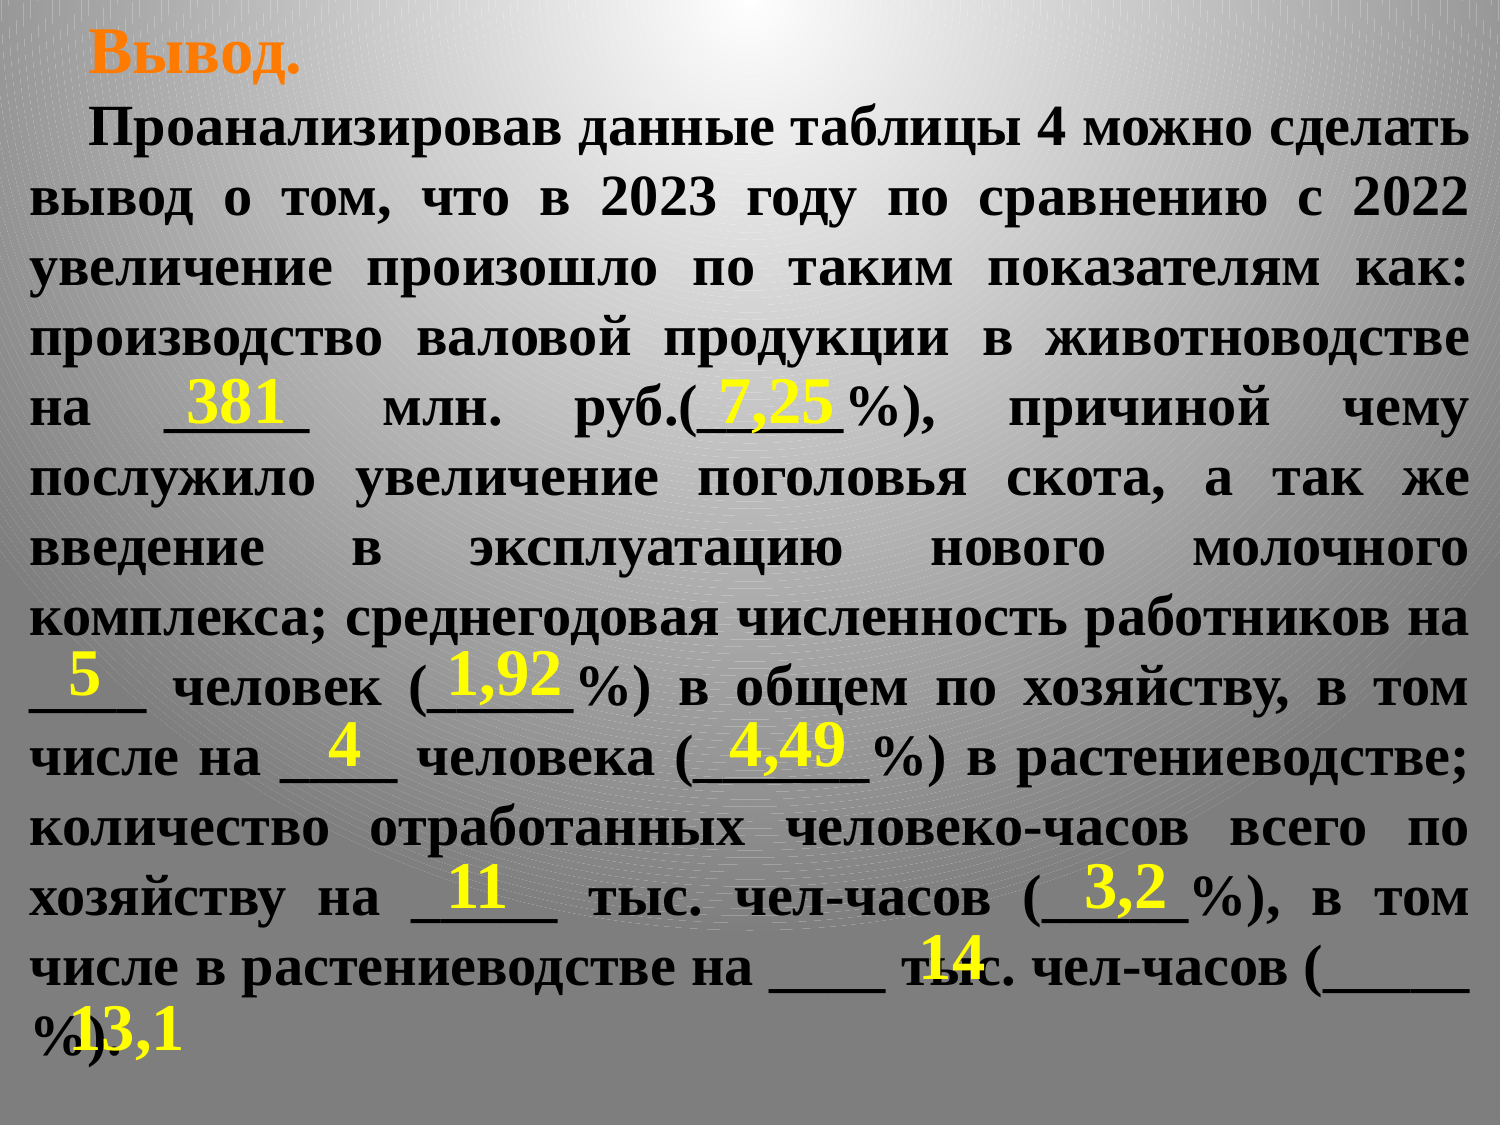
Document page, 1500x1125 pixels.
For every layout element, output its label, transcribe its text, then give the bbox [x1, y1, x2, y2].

text_box 13,1 [53, 975, 201, 1071]
text_box 381 [171, 349, 302, 445]
text_box 11 [431, 834, 525, 929]
text_box 1,92 [431, 621, 579, 717]
text_box 5 [53, 621, 117, 717]
text_box 3,2 [1069, 834, 1183, 929]
text_box 4,49 [715, 692, 863, 788]
text_box Вывод. Проанализировав данные таблицы 4 можно сделать вывод о том, что в 2023 году по сравнению с 2022 увеличение произошло по таким показателям как: производство валовой продукции в животноводстве на _____ млн. руб.(_____%), причиной чему послужило увеличение поголовья скота, а так же введение в эксплуатацию нового молочного комплекса; среднегодовая численность работников на ____ человек (_____%) в общем по хозяйству, в том числе на ____ человека (______%) в растениеводстве; количество отработанных человеко-часов всего по хозяйству на _____ тыс. чел-часов (_____%), в том числе в растениеводстве на ____ тыс. чел-часов (_____%). [14, 0, 1486, 1075]
text_box 4 [313, 692, 377, 788]
text_box 7,25 [703, 349, 851, 445]
text_box 14 [903, 905, 1001, 1000]
